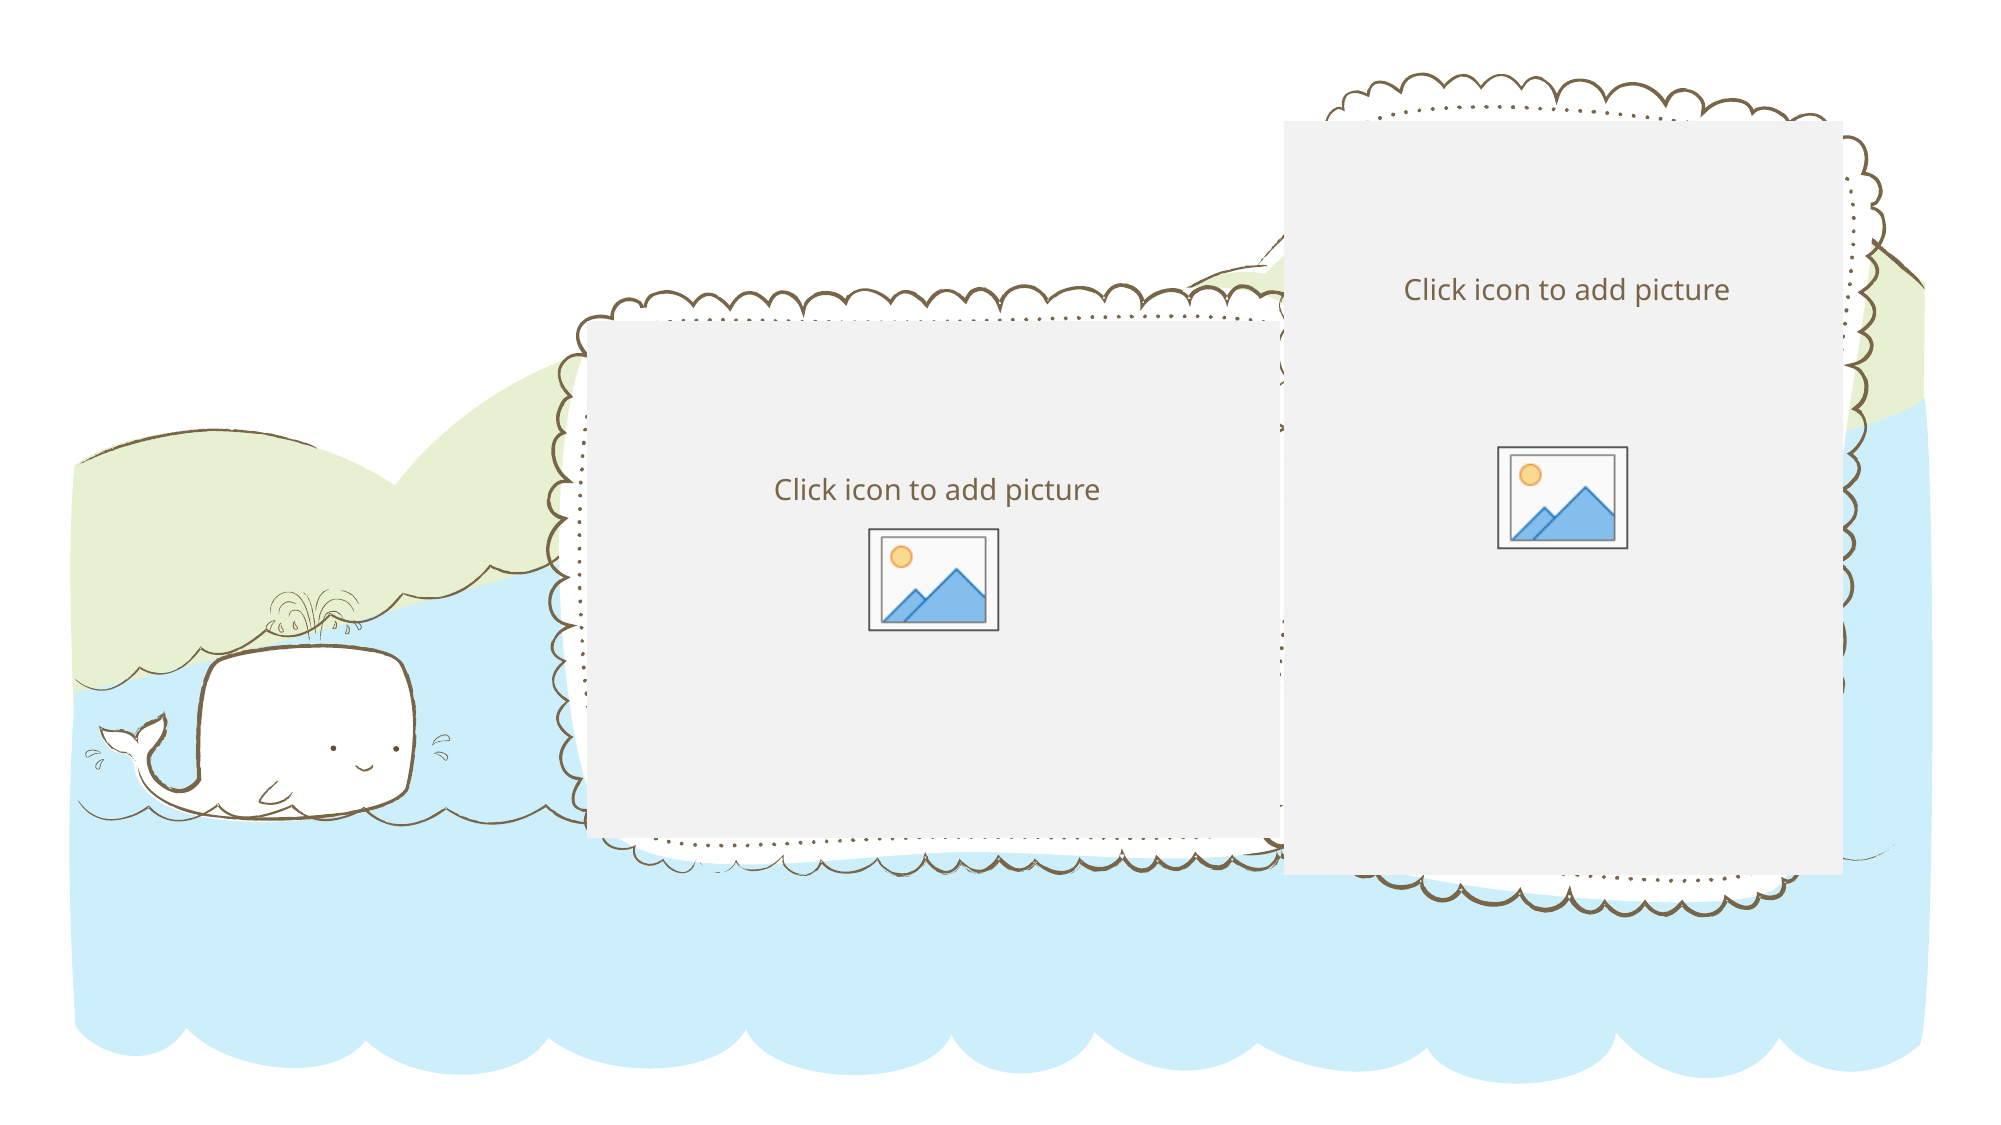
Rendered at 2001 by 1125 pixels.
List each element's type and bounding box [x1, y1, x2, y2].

picture [1284, 121, 1843, 876]
picture [587, 321, 1281, 839]
